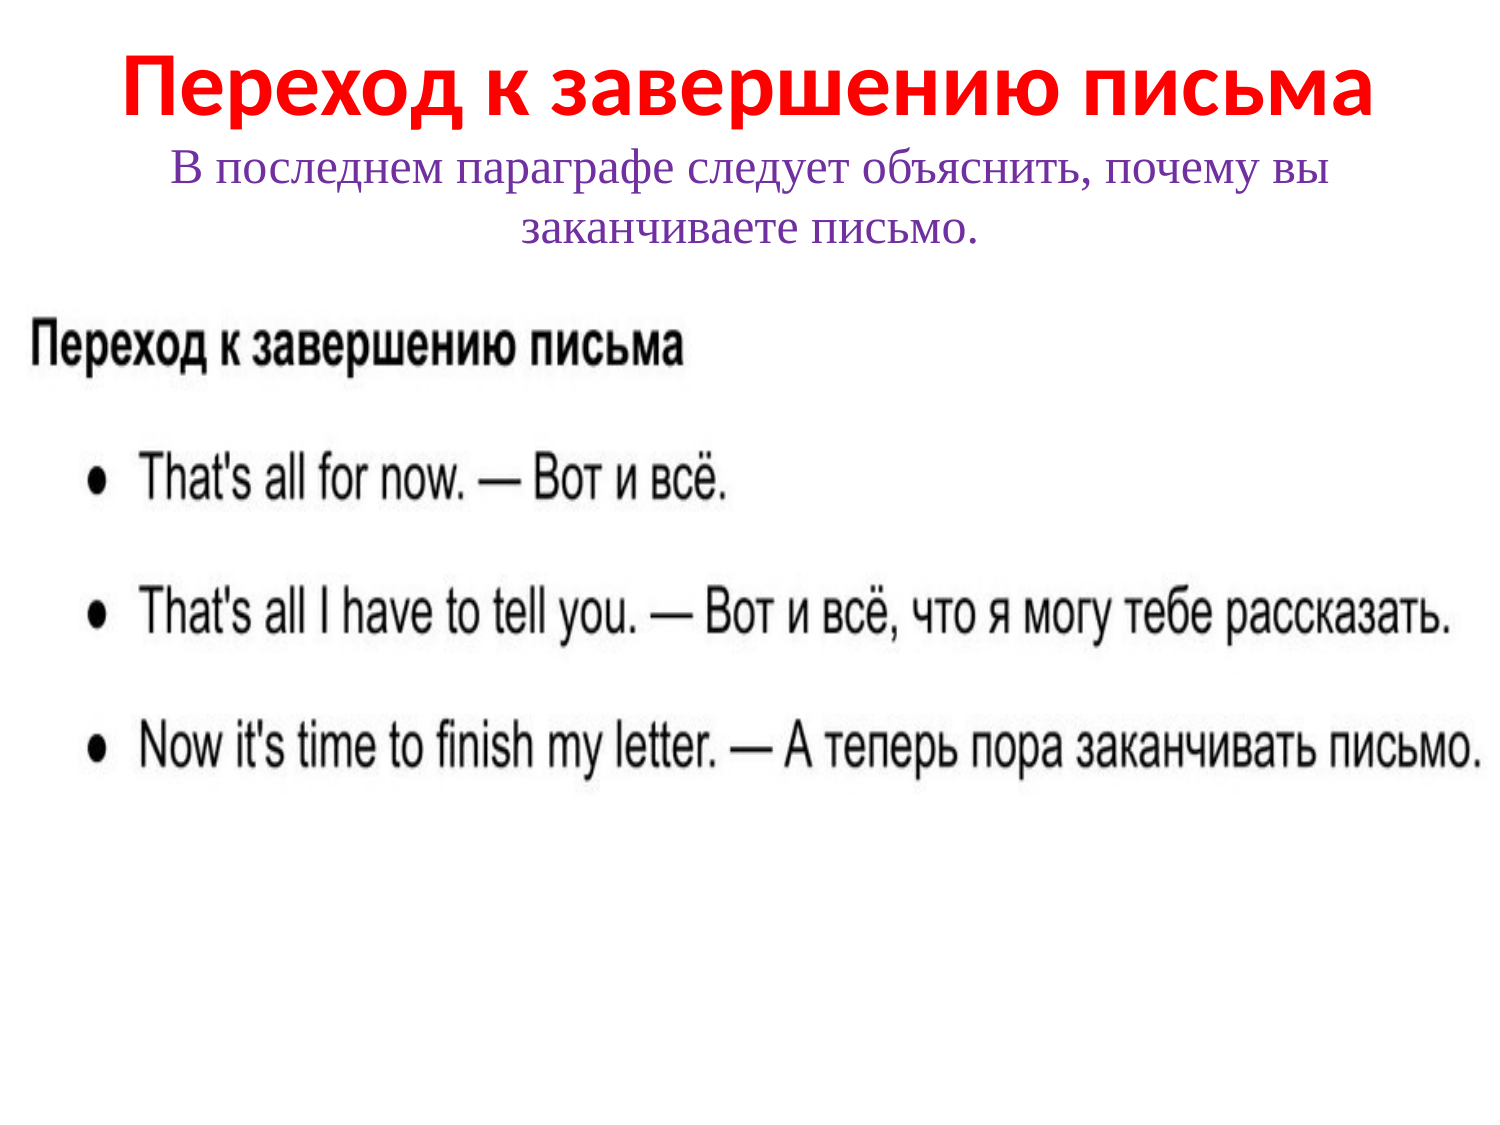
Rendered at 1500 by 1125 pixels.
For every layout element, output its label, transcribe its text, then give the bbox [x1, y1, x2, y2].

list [0, 290, 1500, 847]
title Переход к завершению письма В последнем параграфе следует объяснить, почему вы заканчиваете письмо. [75, 45, 1425, 233]
